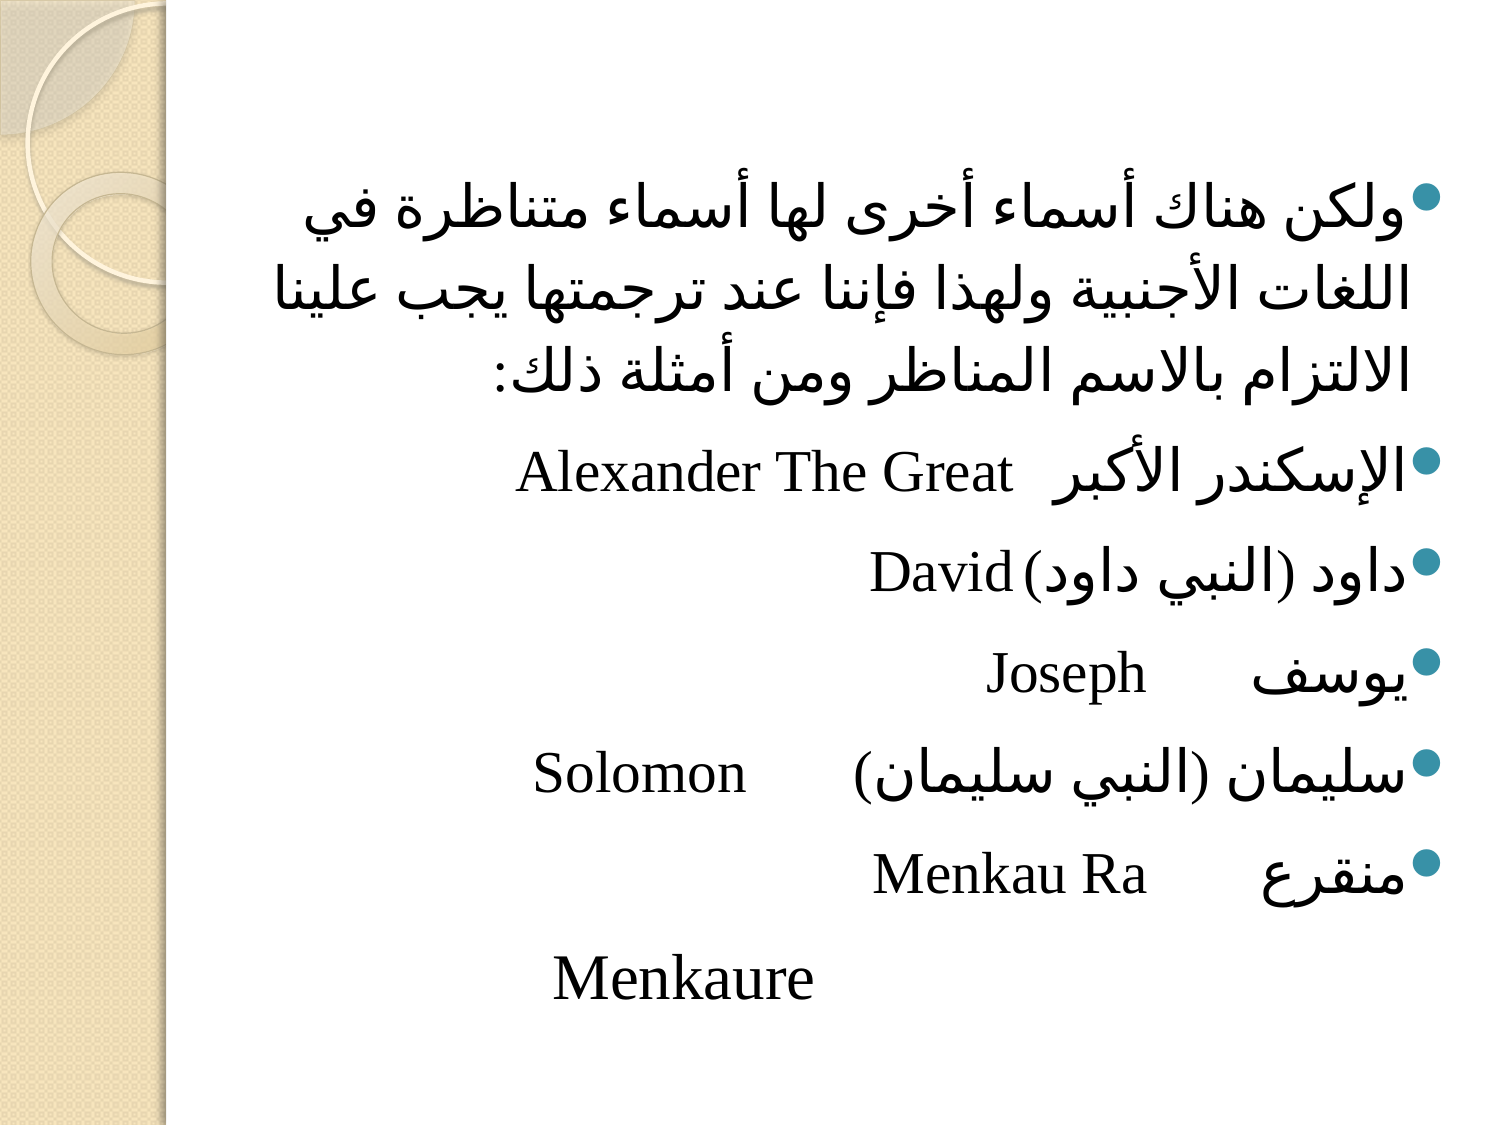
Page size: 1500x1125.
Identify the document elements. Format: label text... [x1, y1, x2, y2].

list ولكن هناك أسماء أخرى لها أسماء متناظرة في اللغات الأجنبية ولهذا فإننا عند ترجمتها يجب علينا الالتزام بالاسم المناظر ومن أمثلة ذلك: الإسكندر الأكبر Alexander The Great داود (النبي داود) David يوسف Joseph سليمان (النبي سليمان) Solomon منقرع Menkau Ra Menkaure [235, 149, 1466, 1025]
